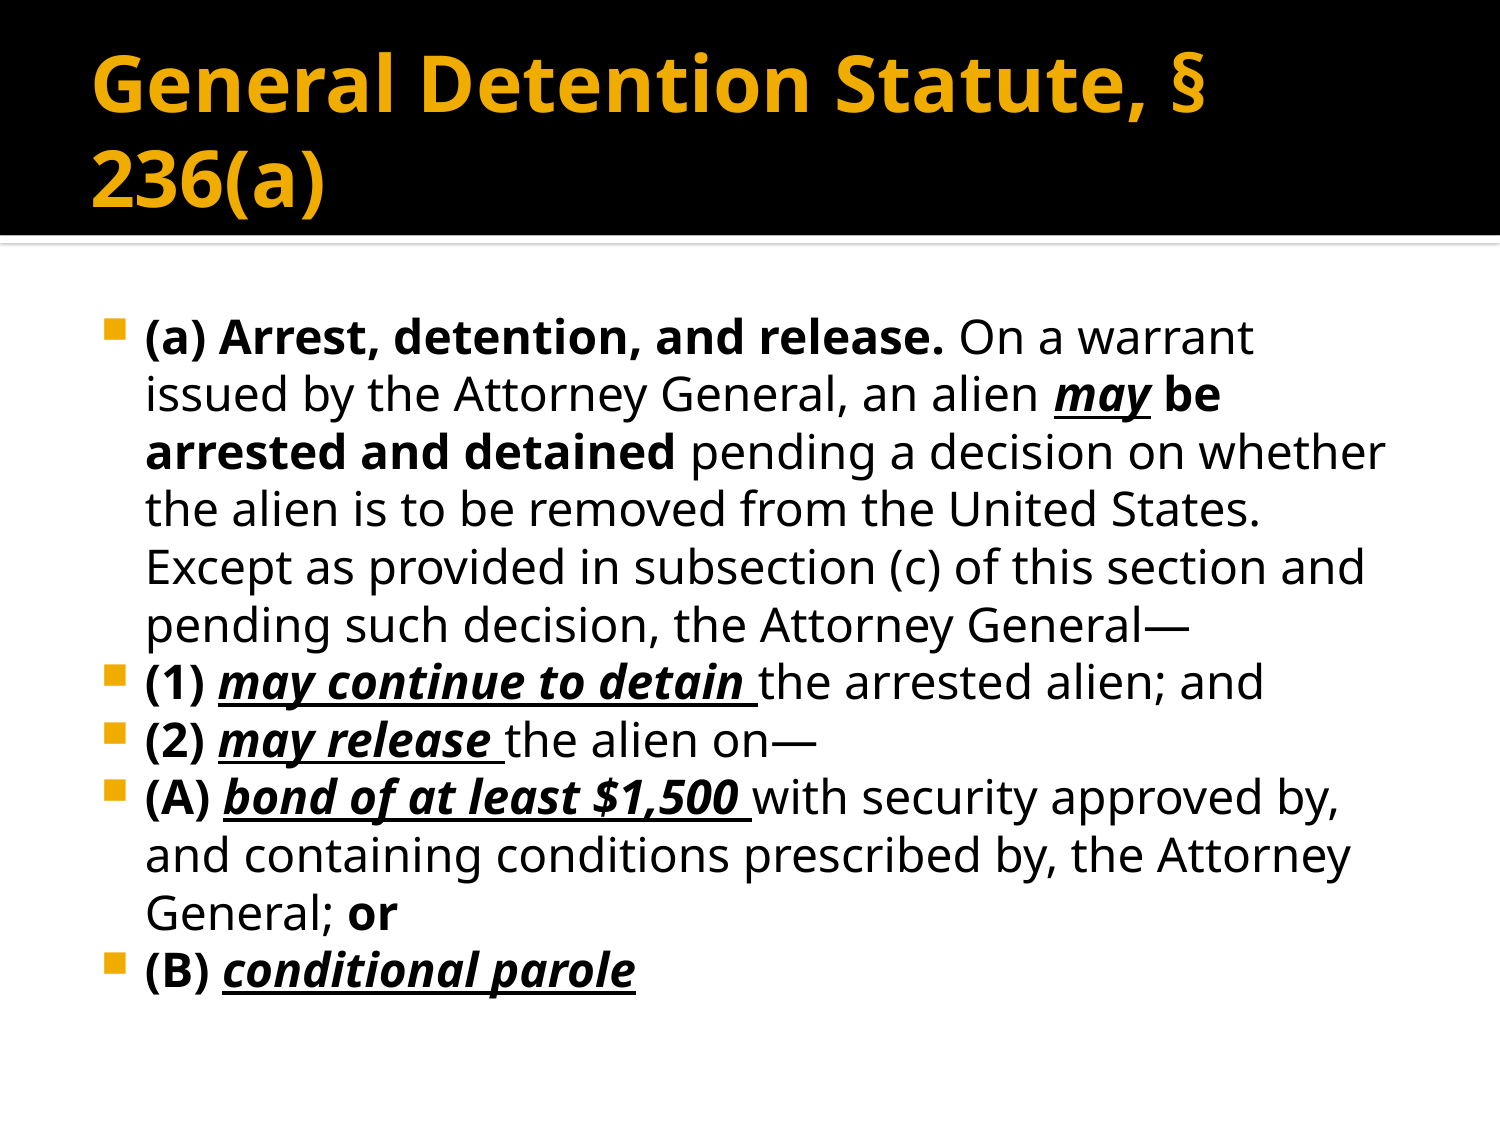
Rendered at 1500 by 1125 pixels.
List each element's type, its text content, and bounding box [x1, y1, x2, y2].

title General Detention Statute, § 236(a) [75, 25, 1425, 231]
list (a) Arrest, detention, and release. On a warrant issued by the Attorney General, an alien may be arrested and detained pending a decision on whether the alien is to be removed from the United States. Except as provided in subsection (c) of this section and pending such decision, the Attorney General— (1) may continue to detain the arrested alien; and (2) may release the alien on— (A) bond of at least $1,500 with security approved by, and containing conditions prescribed by, the Attorney General; or (B) conditional parole [75, 291, 1425, 1050]
